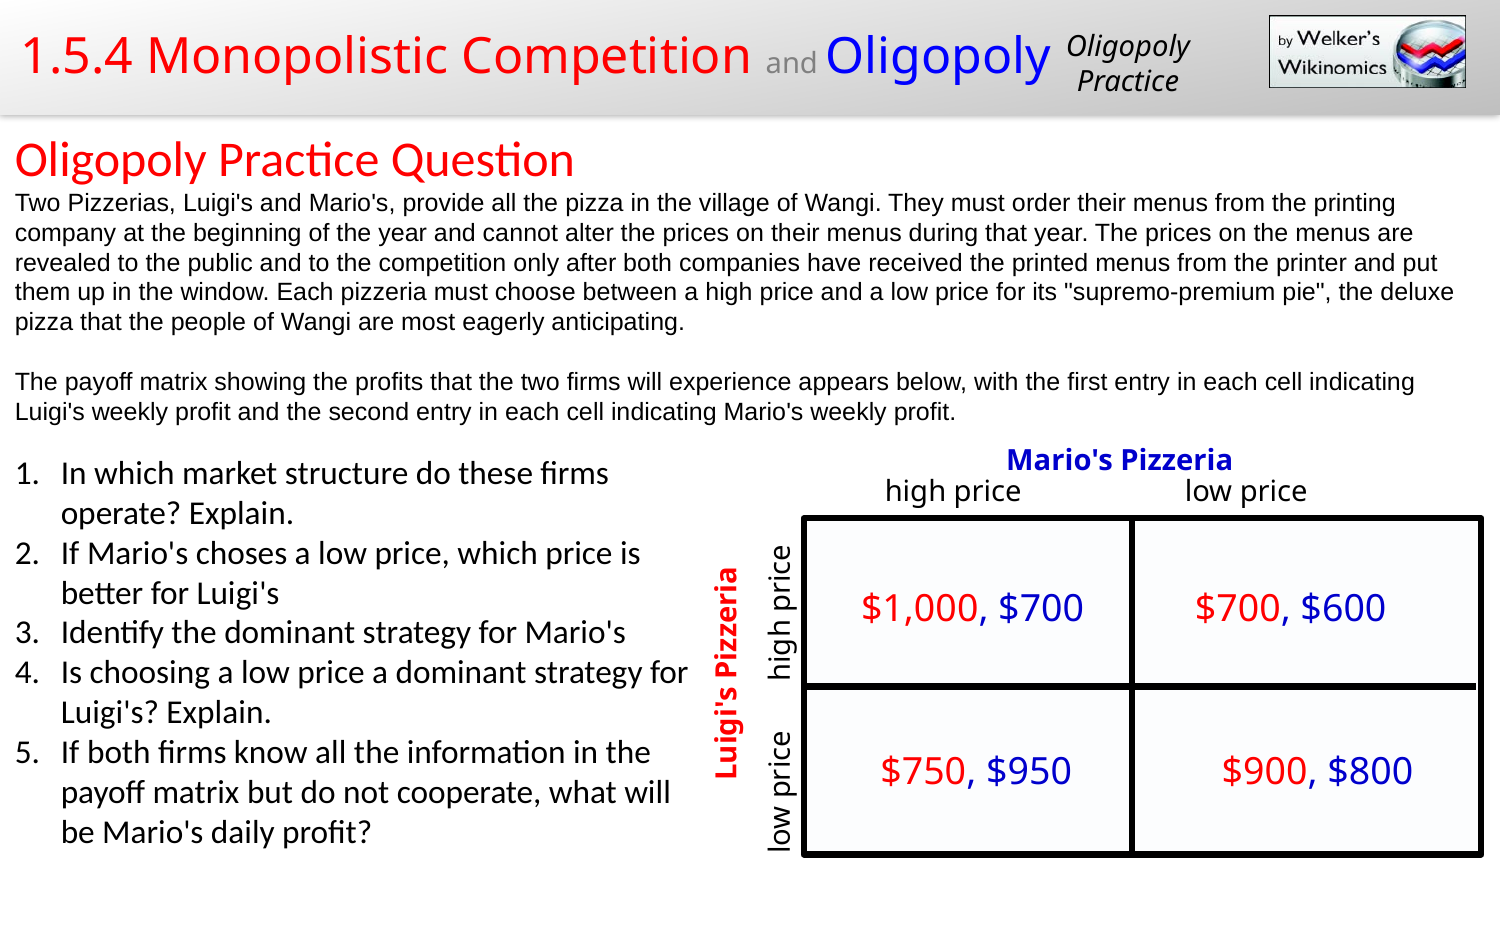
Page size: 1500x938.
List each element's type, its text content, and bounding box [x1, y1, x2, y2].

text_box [0, 0, 1500, 115]
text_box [699, 433, 1482, 869]
text_box In which market structure do these firms operate? Explain. If Mario's choses a low price, which price is better for Luigi's Identify the dominant strategy for Mario's Is choosing a low price a dominant strategy for Luigi's? Explain. If both firms know all the information in the payoff matrix but do not cooperate, what will be Mario's daily profit? [0, 443, 694, 858]
text_box Oligopoly Practice Question Two Pizzerias, Luigi's and Mario's, provide all the pizza in the village of Wangi. They must order their menus from the printing company at the beginning of the year and cannot alter the prices on their menus during that year. The prices on the menus are revealed to the public and to the competition only after both companies have received the printed menus from the printer and put them up in the window. Each pizzeria must choose between a high price and a low price for its "supremo-premium pie", the deluxe pizza that the people of Wangi are most eagerly anticipating. The payoff matrix showing the profits that the two firms will experience appears below, with the first entry in each cell indicating Luigi's weekly profit and the second entry in each cell indicating Mario's weekly profit. [0, 123, 1500, 493]
